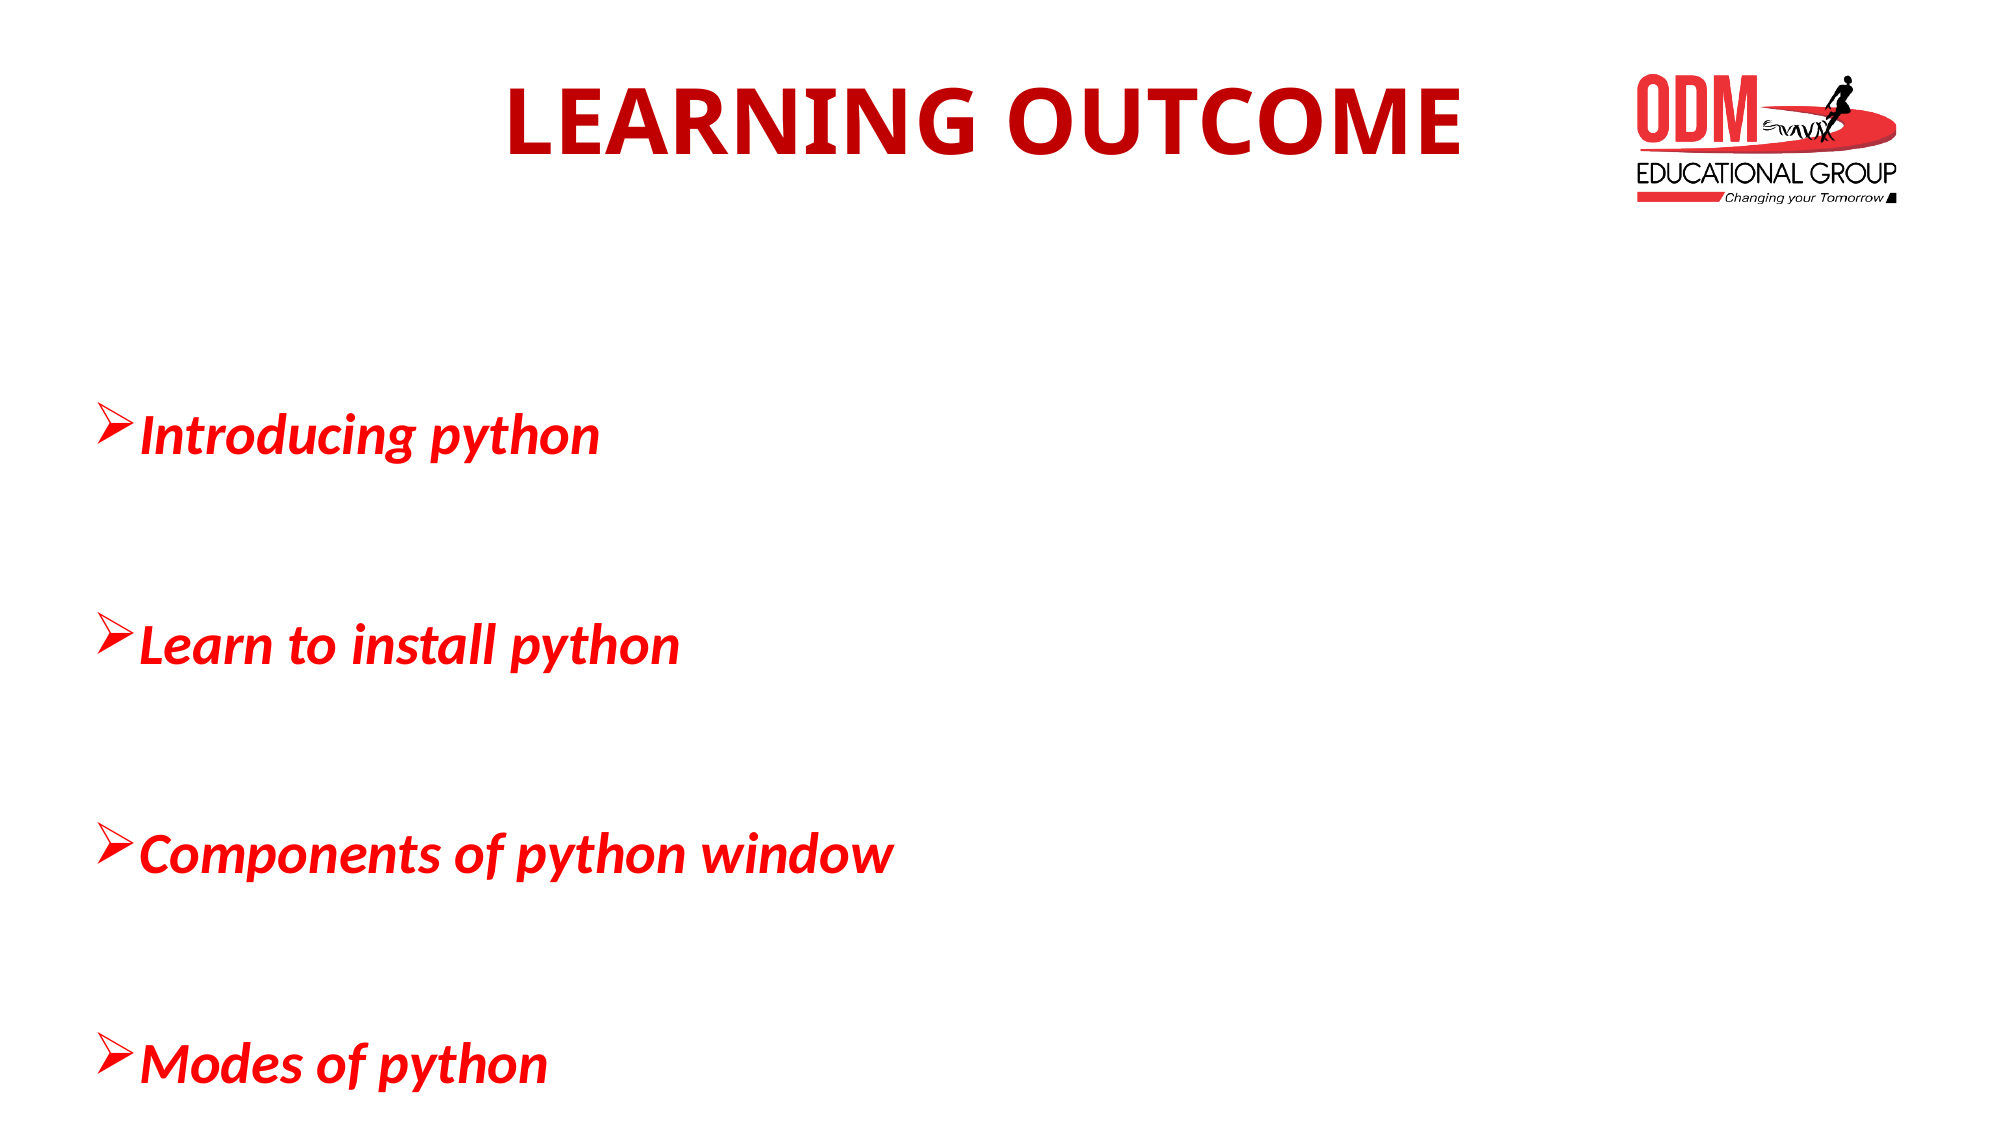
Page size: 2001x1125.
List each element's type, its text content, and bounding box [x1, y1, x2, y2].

text_box Introducing python Learn to install python Components of python window Modes of python [78, 248, 1897, 1125]
title LEARNING OUTCOME [121, 39, 1847, 211]
text_box [1637, 74, 1897, 204]
